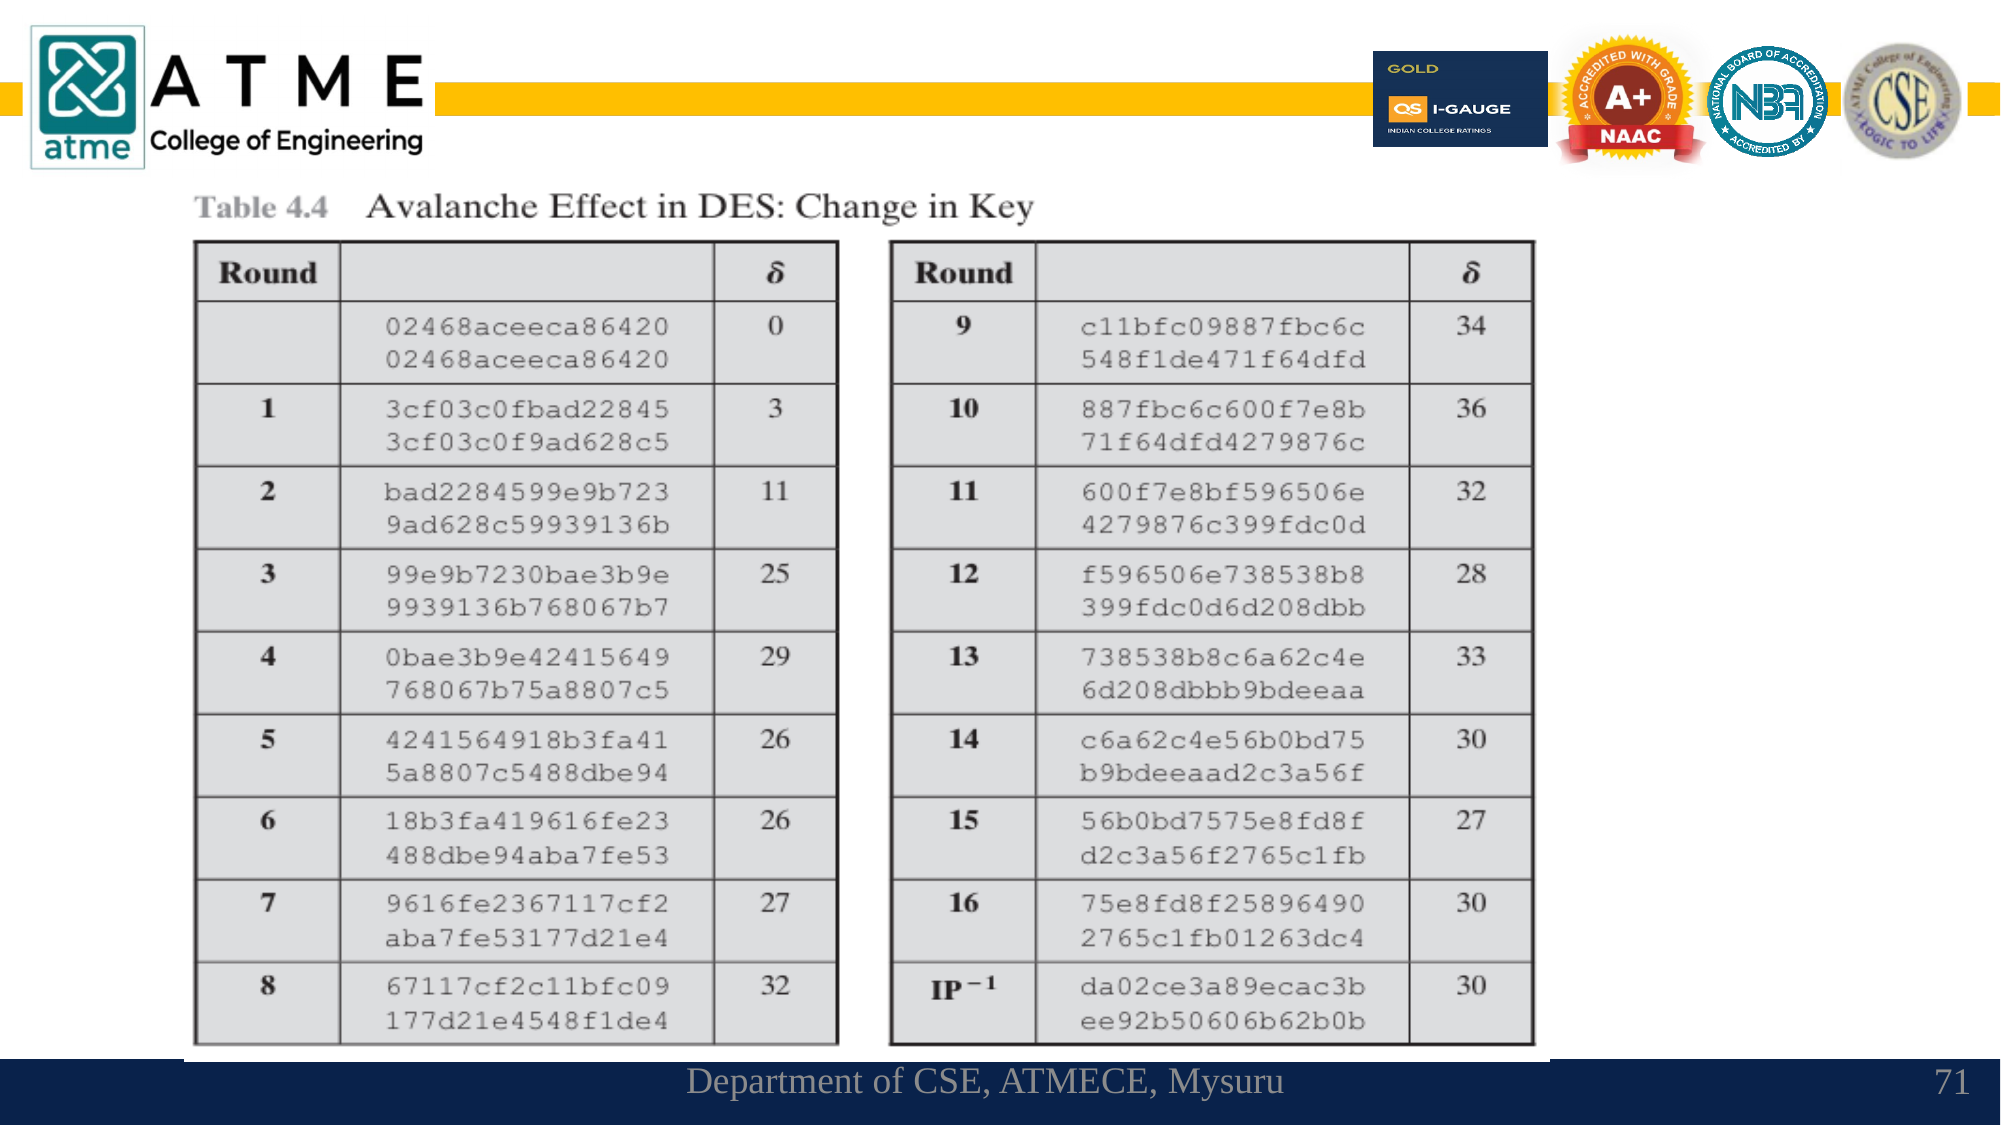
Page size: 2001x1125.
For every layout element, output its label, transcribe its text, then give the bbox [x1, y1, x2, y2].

picture [0, 186, 2001, 1125]
slide_number 71 [1511, 1057, 1972, 1103]
picture [1840, 26, 1968, 176]
picture [1373, 20, 1828, 180]
picture [22, 15, 435, 178]
footer Department of CSE, ATMECE, Mysuru [501, 1073, 1470, 1102]
